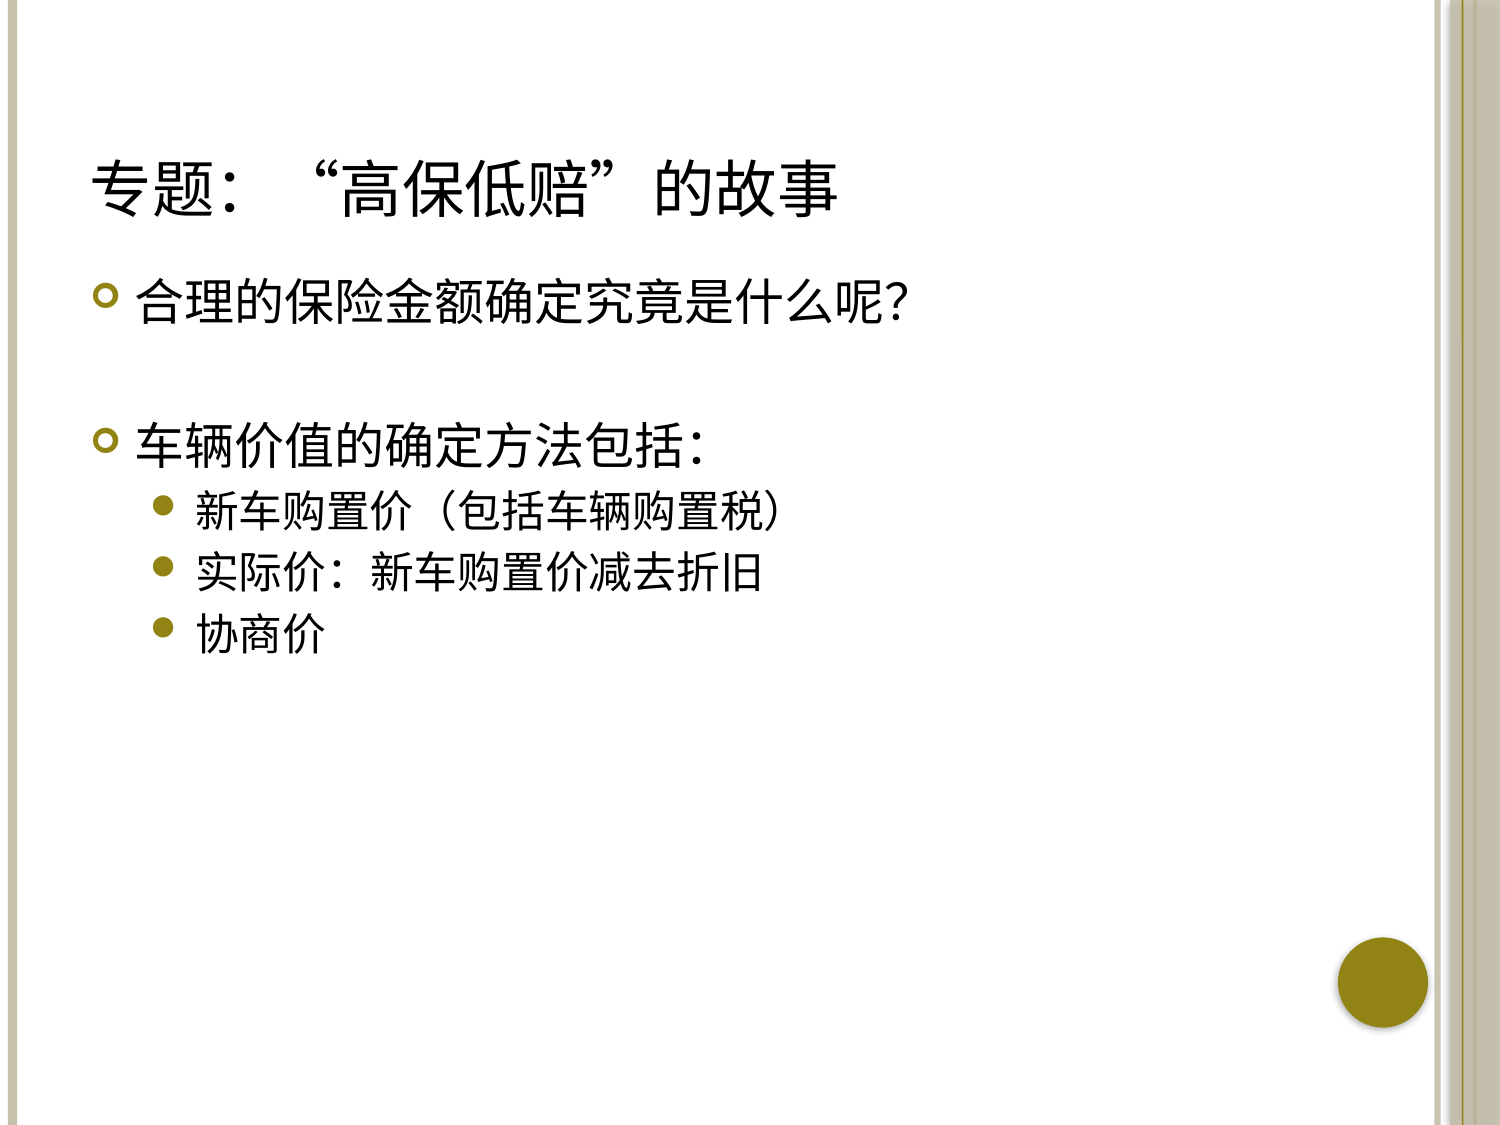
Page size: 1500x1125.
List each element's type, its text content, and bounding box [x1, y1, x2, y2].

list 合理的保险金额确定究竟是什么呢？ 车辆价值的确定方法包括： 新车购置价（包括车辆购置税） 实际价：新车购置价减去折旧 协商价 [74, 262, 1301, 1063]
title 专题：“高保低赔”的故事 [75, 45, 1300, 233]
